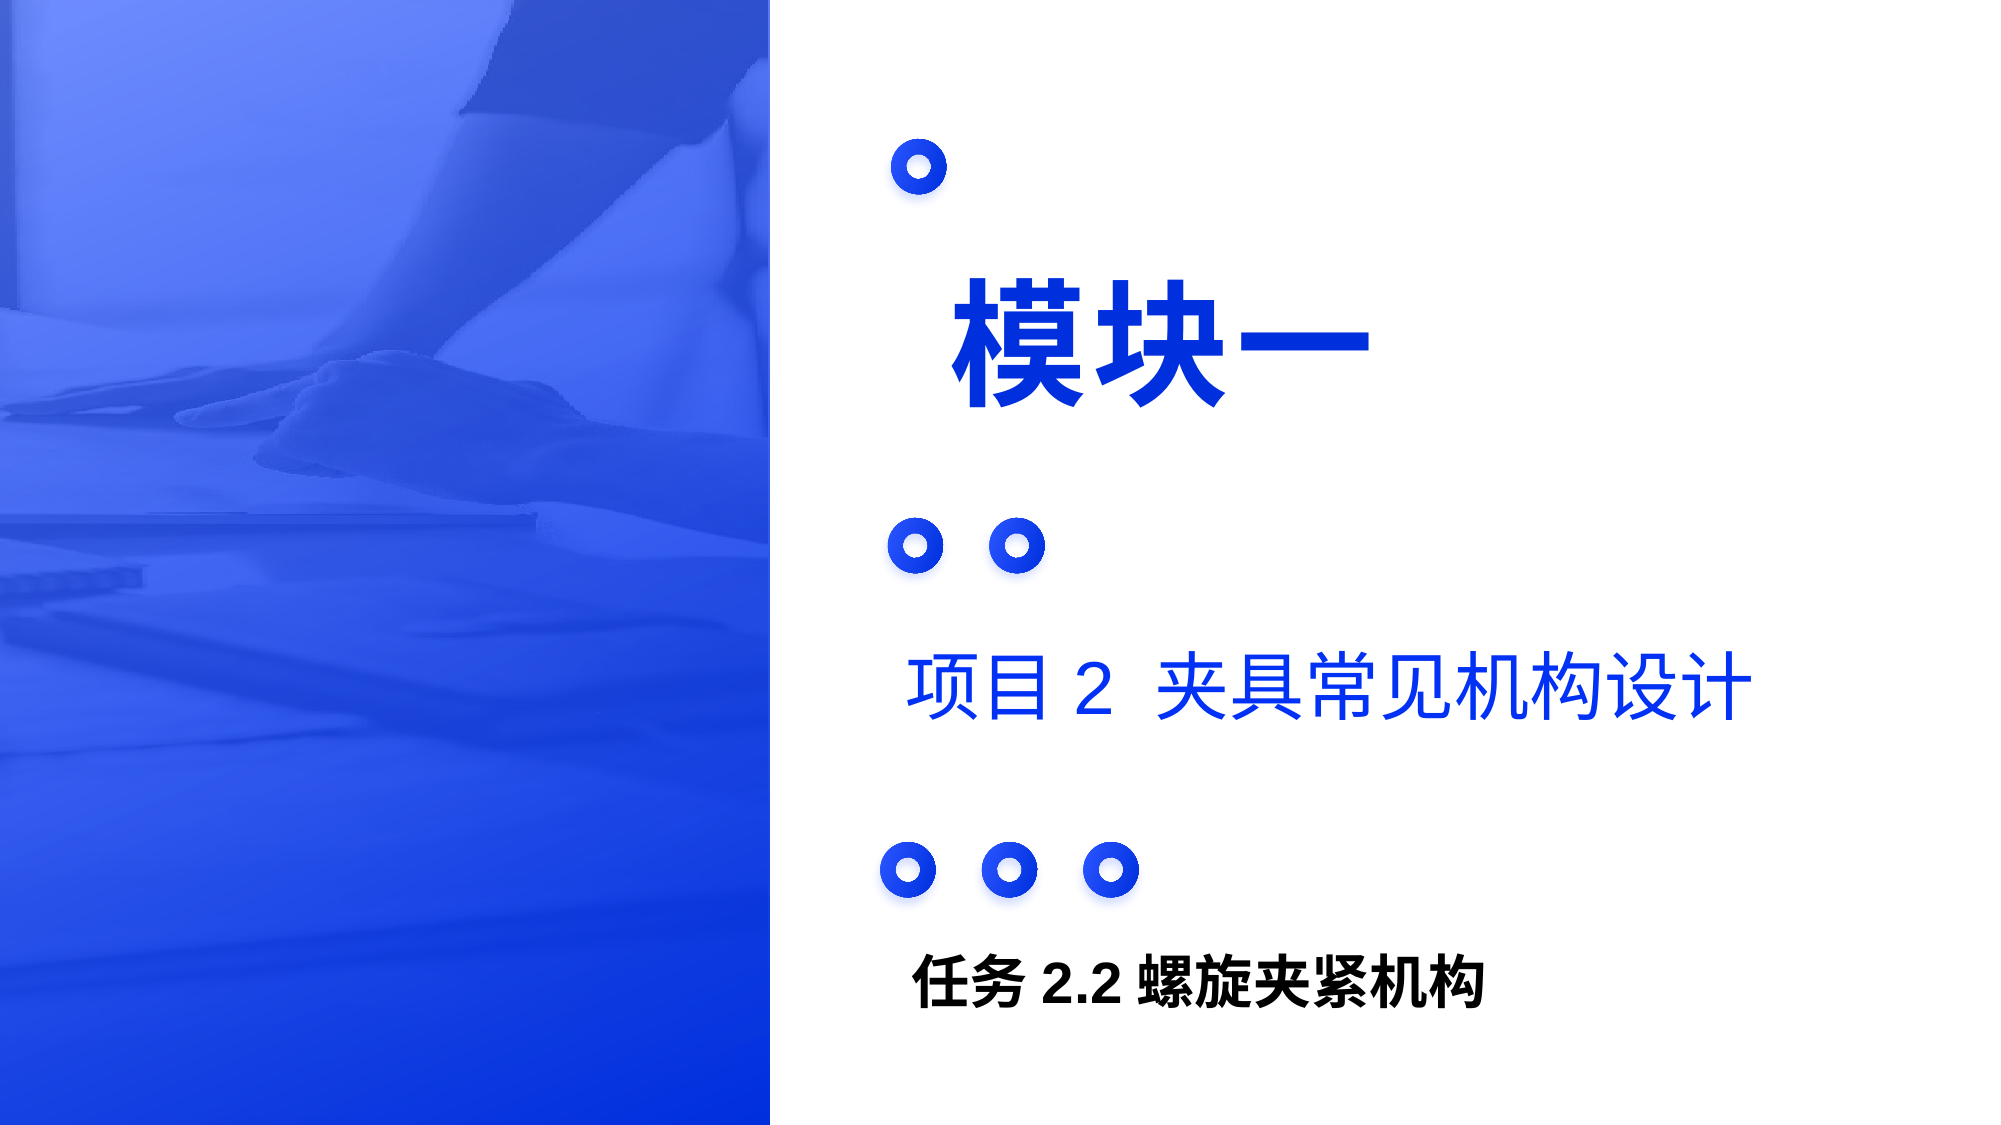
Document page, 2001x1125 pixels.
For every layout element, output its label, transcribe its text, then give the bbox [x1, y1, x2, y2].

text_box [879, 841, 937, 899]
text_box [890, 137, 948, 196]
picture [0, 0, 768, 1125]
text_box 项目2 夹具常见机构设计 [890, 587, 1847, 913]
text_box 模块一 [934, 250, 1703, 369]
text_box [988, 516, 1046, 575]
text_box 任务2.2螺旋夹紧机构 [896, 938, 1881, 1023]
text_box [1082, 841, 1140, 899]
text_box [886, 516, 945, 575]
text_box [980, 841, 1039, 899]
